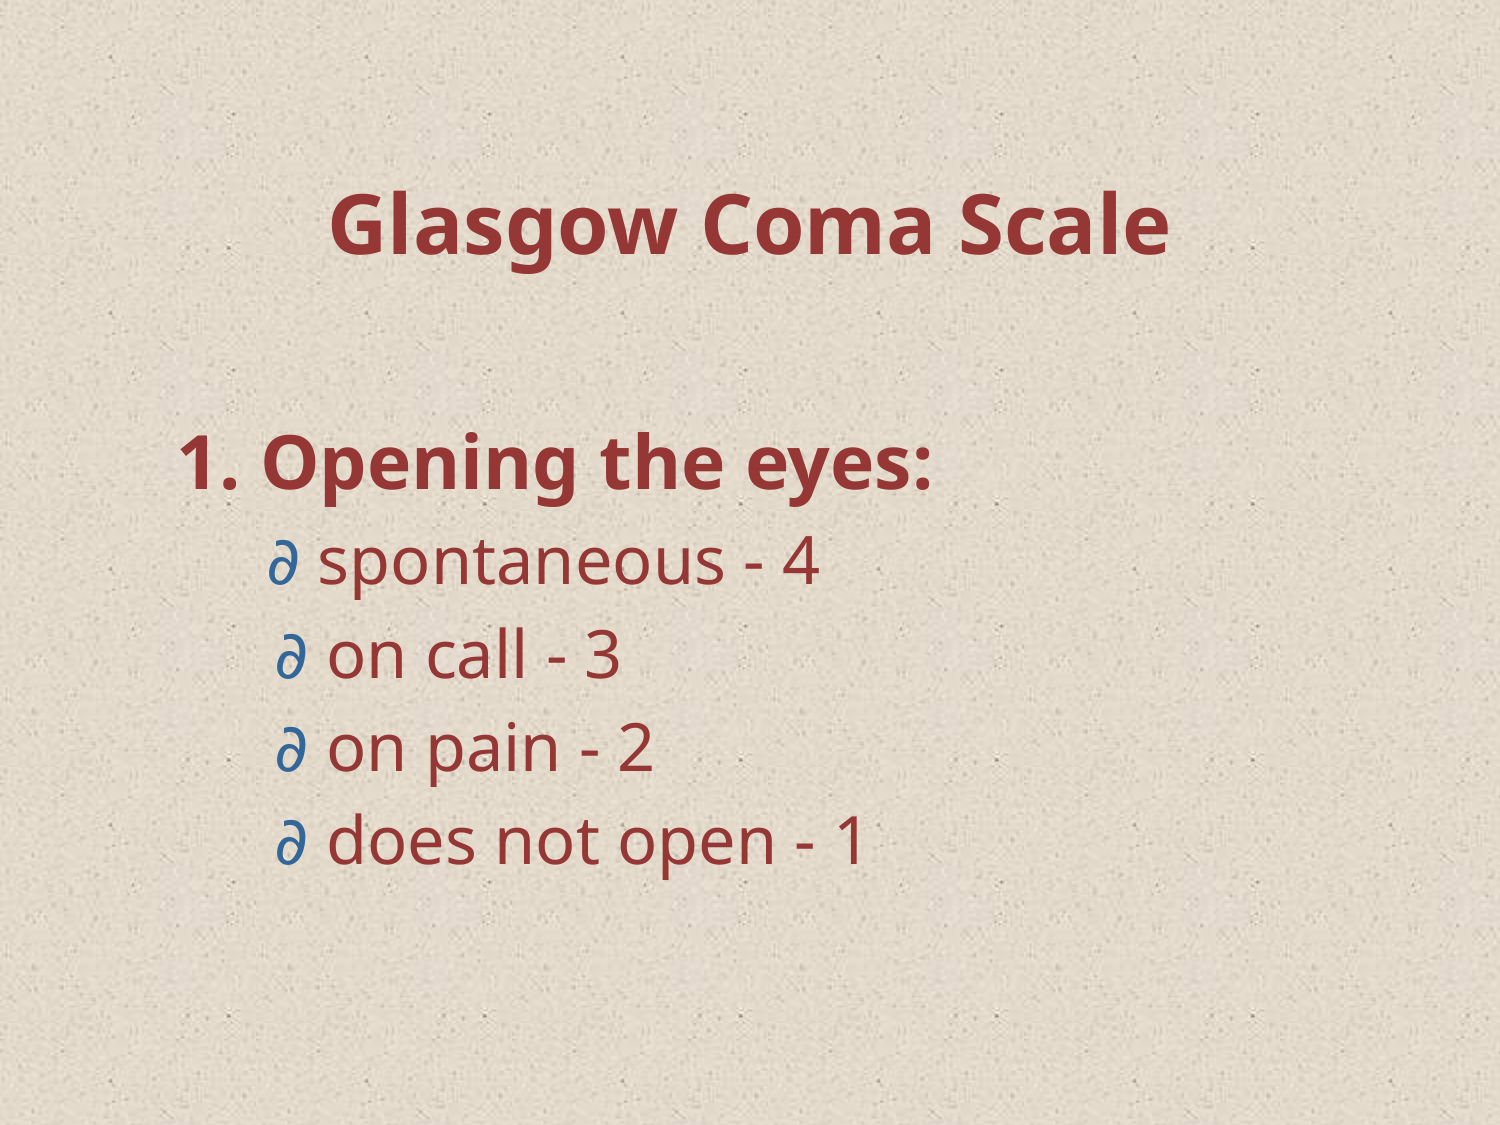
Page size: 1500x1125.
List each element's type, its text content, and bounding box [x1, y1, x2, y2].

picture [0, 0, 1500, 1125]
list Glasgow Coma Scale 1. Opening the eyes: ∂ spontaneous - 4 ∂ on call - 3 ∂ on pain - 2 ∂ does not open - 1 [75, 164, 1425, 1005]
